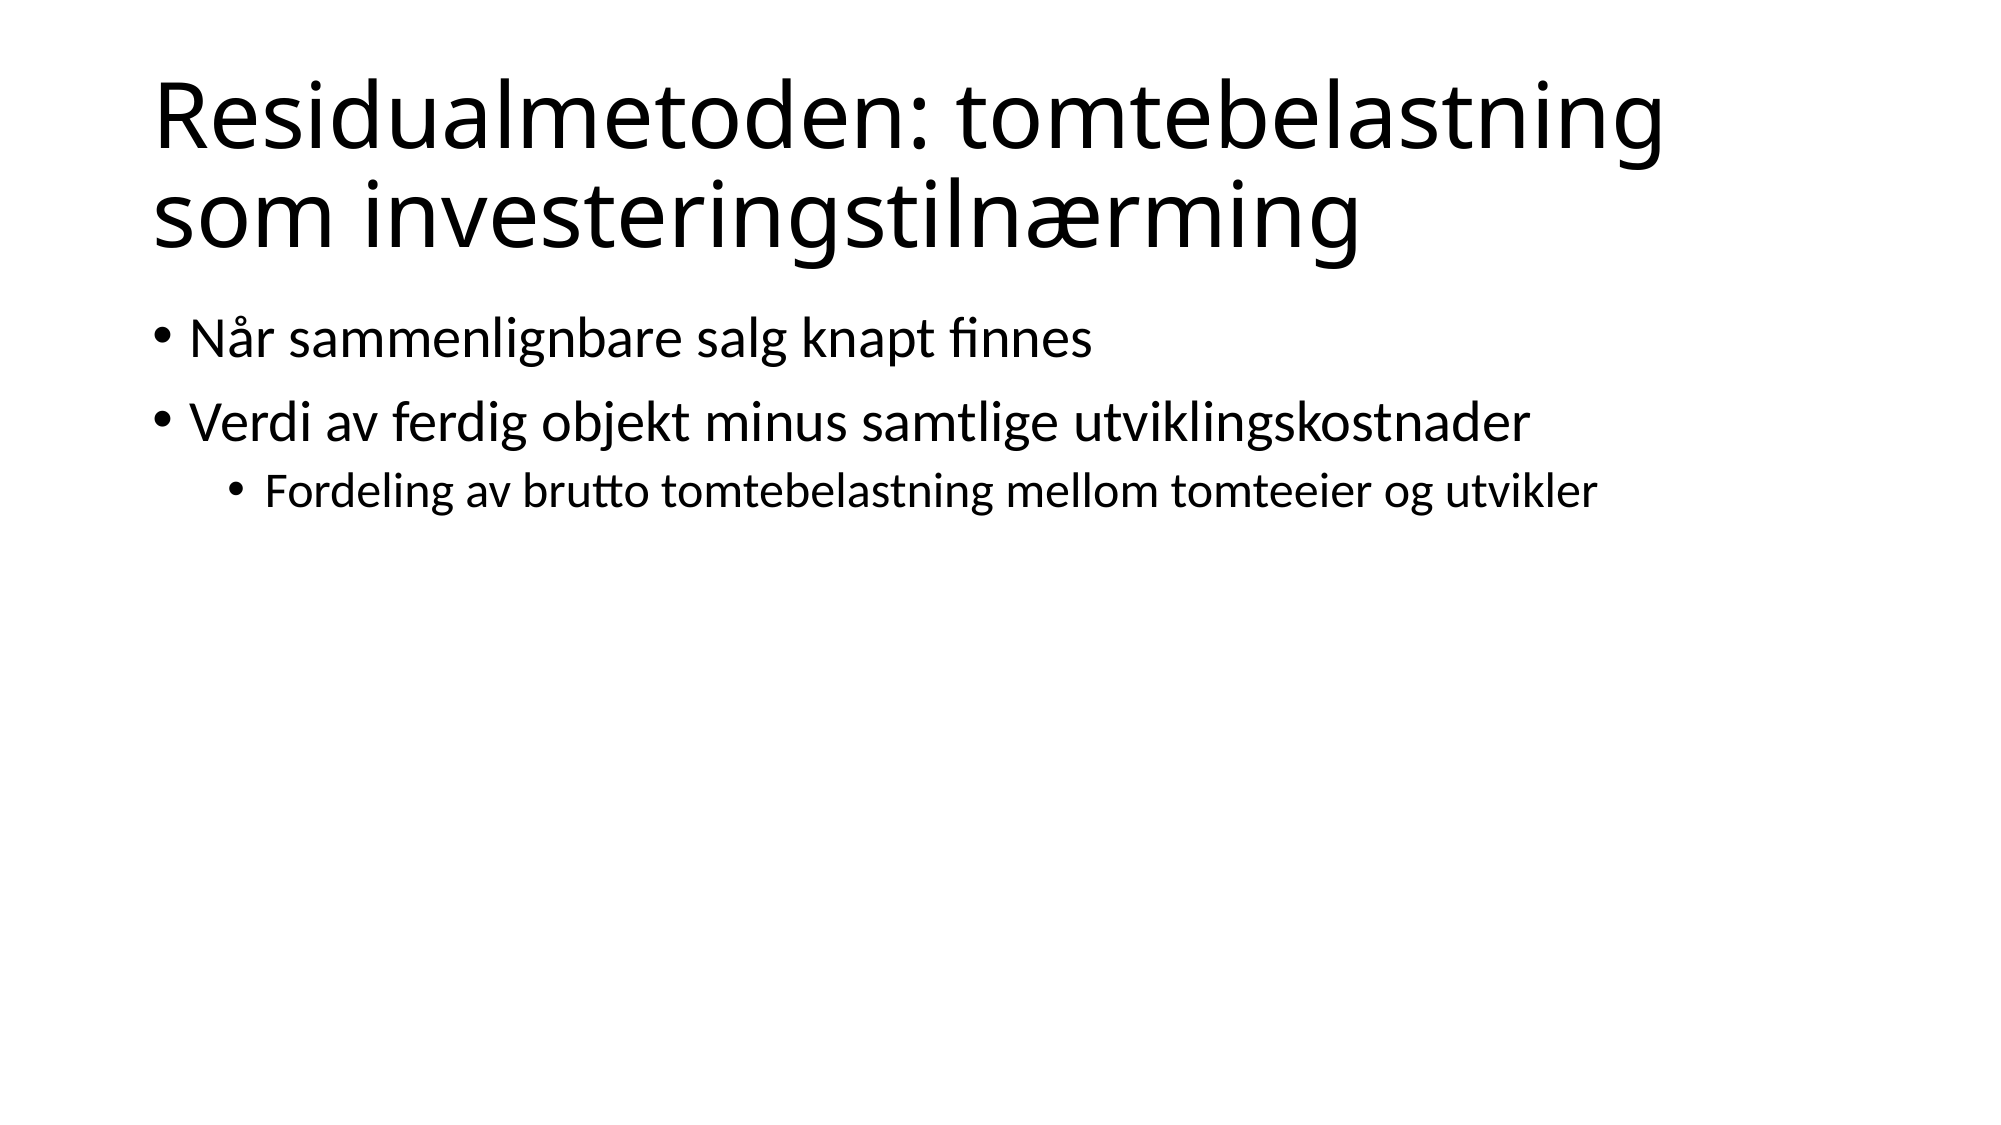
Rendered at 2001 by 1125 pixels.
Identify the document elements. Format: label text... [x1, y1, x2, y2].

list Når sammenlignbare salg knapt finnes Verdi av ferdig objekt minus samtlige utviklingskostnader Fordeling av brutto tomtebelastning mellom tomteeier og utvikler [137, 299, 1863, 1014]
title Residualmetoden: tomtebelastning som investeringstilnærming [137, 59, 1863, 278]
